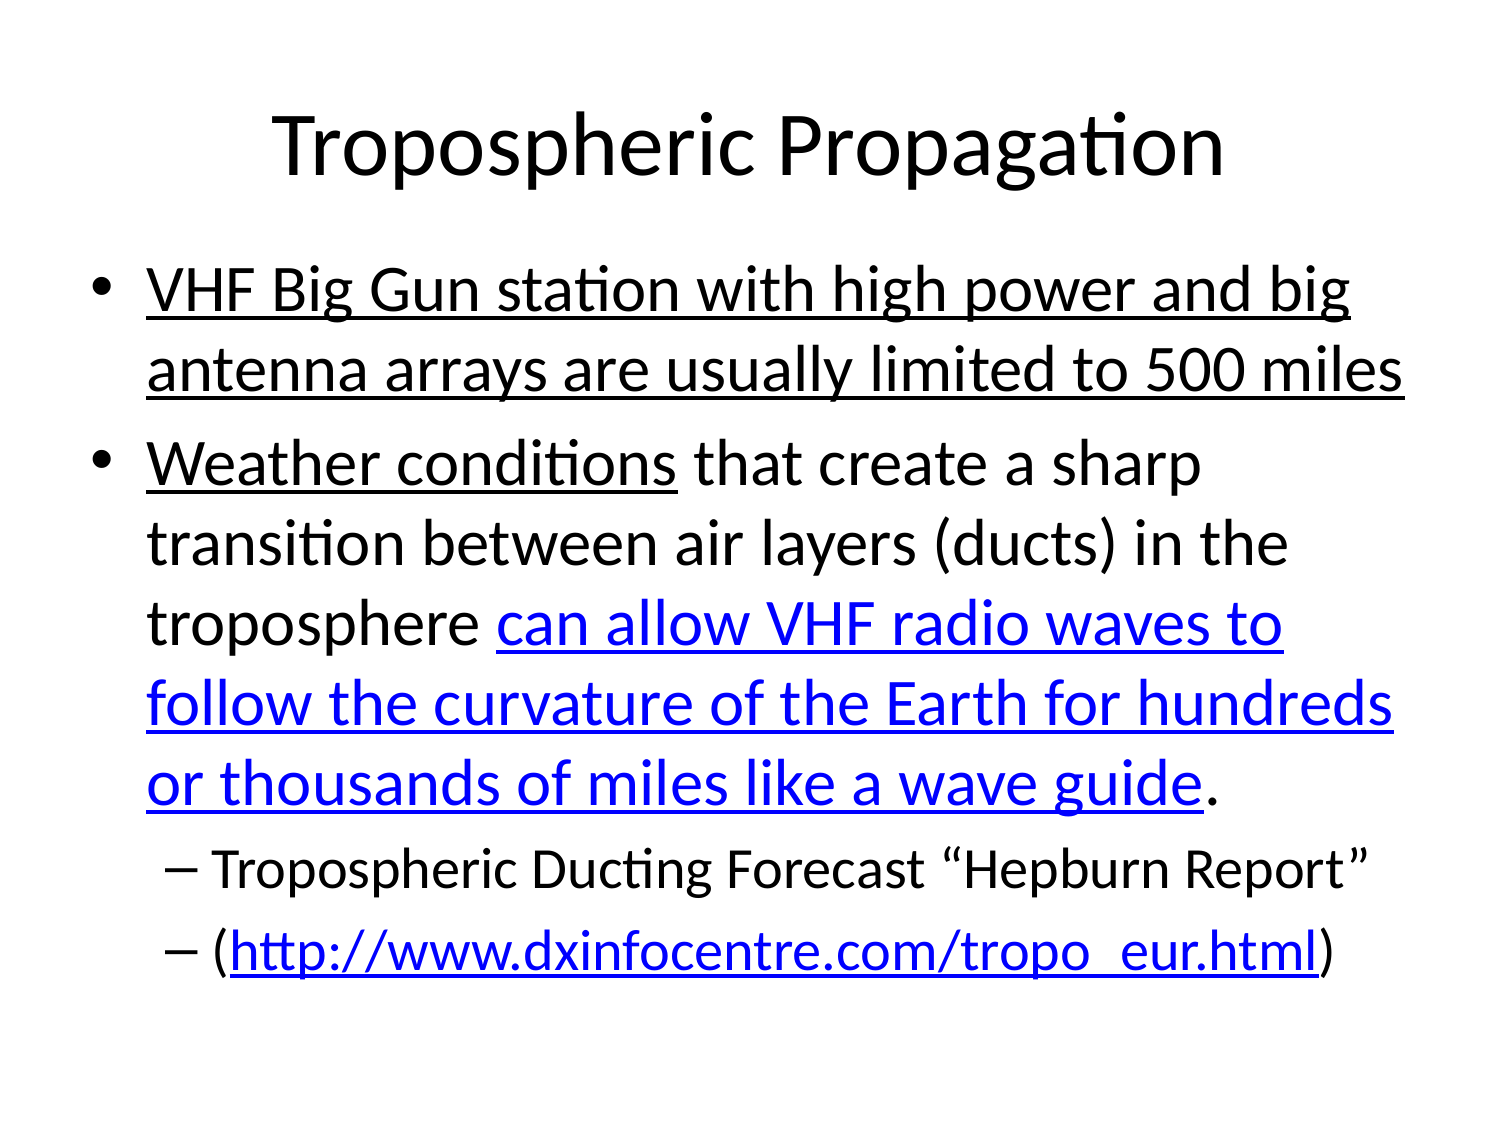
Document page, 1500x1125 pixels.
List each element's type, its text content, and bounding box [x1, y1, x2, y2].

list VHF Big Gun station with high power and big antenna arrays are usually limited to 500 miles Weather conditions that create a sharp transition between air layers (ducts) in the troposphere can allow VHF radio waves to follow the curvature of the Earth for hundreds or thousands of miles like a wave guide. Tropospheric Ducting Forecast “Hepburn Report” (http://www.dxinfocentre.com/tropo_eur.html) [75, 237, 1425, 1005]
title Tropospheric Propagation [75, 45, 1425, 233]
